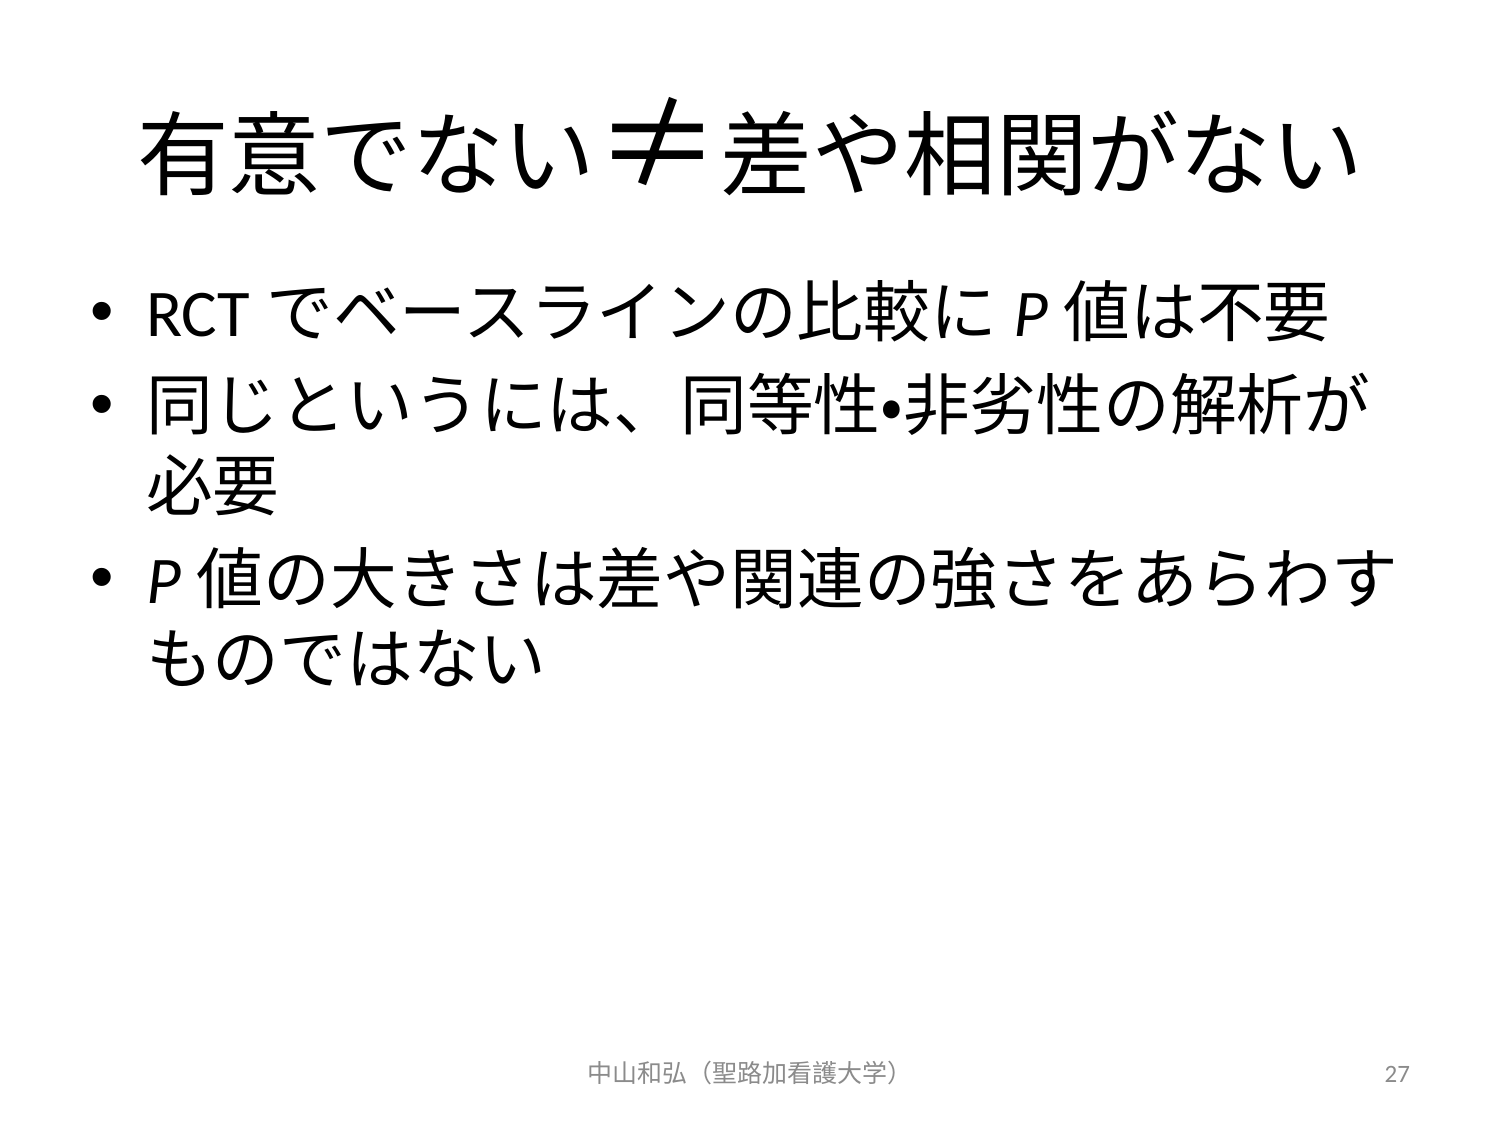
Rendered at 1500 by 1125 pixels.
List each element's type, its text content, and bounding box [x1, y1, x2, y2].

slide_number 27 [1074, 1042, 1425, 1103]
title 有意でない≠差や相関がない [75, 45, 1425, 233]
list RCTでベースラインの比較にP値は不要 同じというには、同等性・非劣性の解析が必要 P値の大きさは差や関連の強さをあらわすものではない [75, 262, 1425, 1005]
footer 中山和弘（聖路加看護大学） [512, 1042, 988, 1103]
